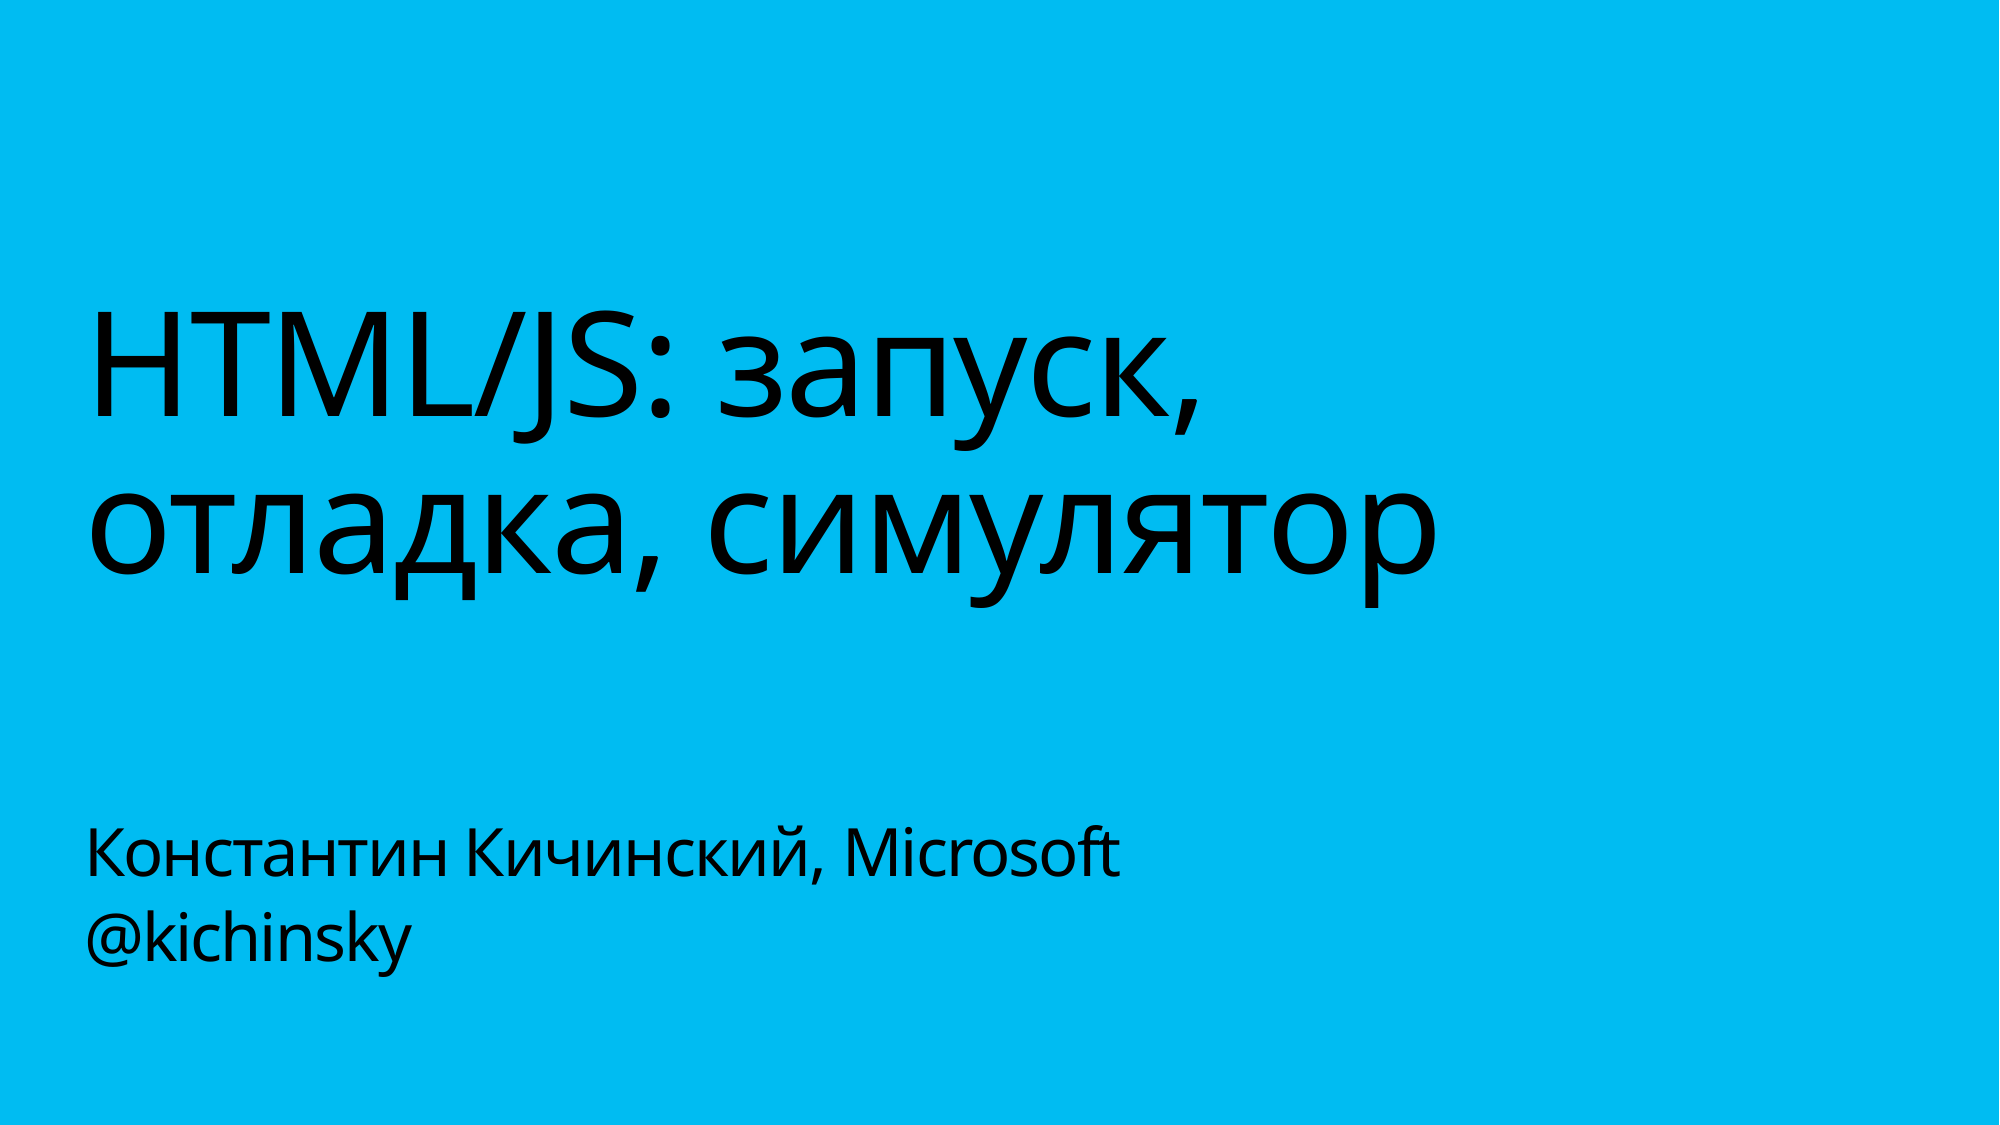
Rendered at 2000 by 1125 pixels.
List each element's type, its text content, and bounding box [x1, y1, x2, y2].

list Константин Кичинский, Microsoft @kichinsky [84, 819, 1317, 981]
list HTML/JS: запуск, отладка, симулятор [84, 290, 1926, 609]
